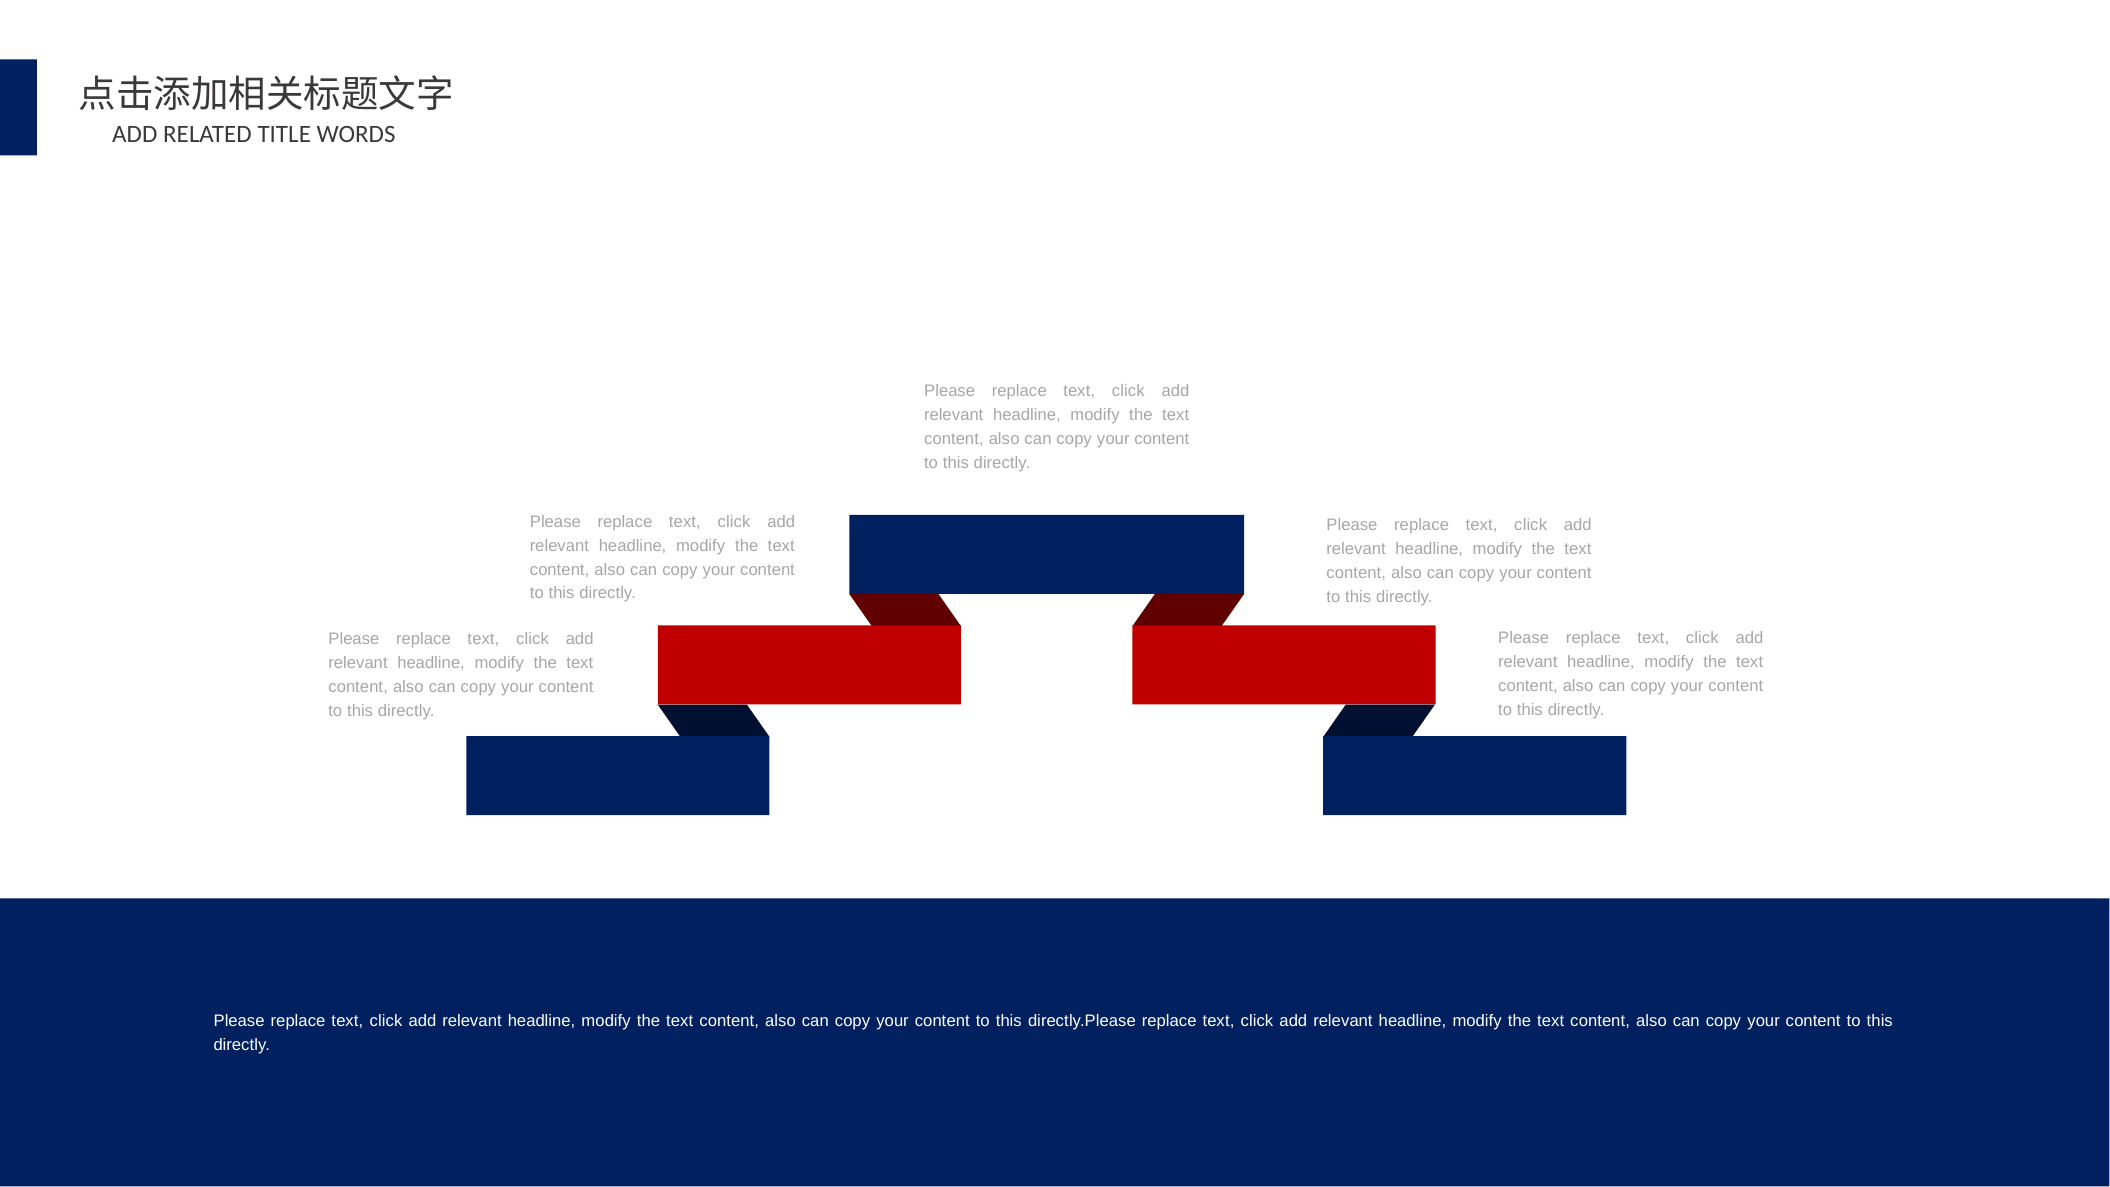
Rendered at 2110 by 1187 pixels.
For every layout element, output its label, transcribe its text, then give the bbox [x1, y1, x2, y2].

text_box [848, 514, 1245, 595]
text_box ADD RELATED TITLE WORDS [96, 109, 413, 156]
text_box Please replace text, click add relevant headline, modify the text content, also can copy your content to this directly. [513, 513, 812, 596]
text_box [1323, 703, 1437, 735]
text_box [655, 703, 772, 738]
text_box [1322, 735, 1627, 816]
text_box [657, 624, 962, 706]
text_box Please replace text, click add relevant headline, modify the text content, also can copy your content to this directly. [1482, 629, 1780, 712]
text_box 点击添加相关标题文字 [62, 61, 470, 123]
text_box [1132, 592, 1247, 624]
text_box Please replace text, click add relevant headline, modify the text content, also can copy your content to this directly. [908, 382, 1206, 465]
text_box [1131, 624, 1437, 706]
text_box Please replace text, click add relevant headline, modify the text content, also can copy your content to this directly.Please replace text, click add relevant headline, modify the text content, also can copy your content to this directly. [197, 998, 1912, 1087]
text_box Please replace text, click add relevant headline, modify the text content, also can copy your content to this directly. [312, 630, 610, 713]
text_box [0, 897, 2110, 1187]
text_box [465, 735, 770, 816]
text_box [848, 595, 961, 624]
text_box Please replace text, click add relevant headline, modify the text content, also can copy your content to this directly. [1310, 516, 1608, 599]
